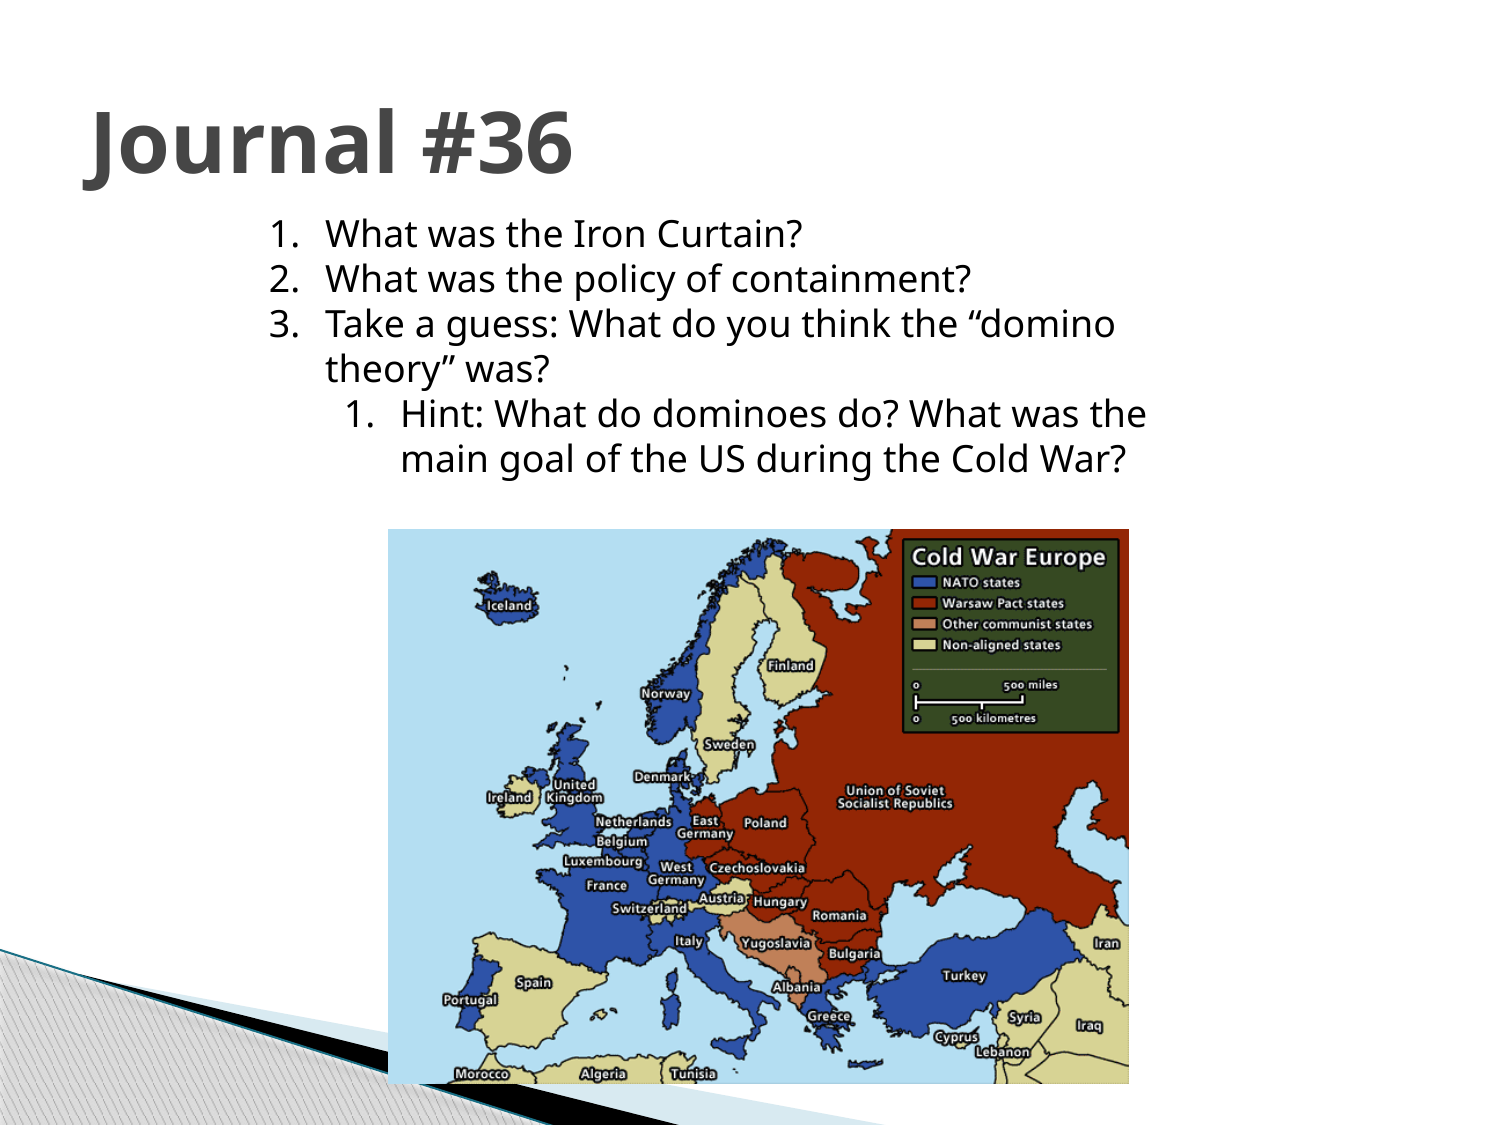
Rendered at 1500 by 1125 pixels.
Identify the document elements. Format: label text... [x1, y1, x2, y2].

text_box What was the Iron Curtain? What was the policy of containment? Take a guess: What do you think the “domino theory” was? Hint: What do dominoes do? What was the main goal of the US during the Cold War? [254, 202, 1201, 487]
title Journal #36 [75, 45, 1425, 233]
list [253, 529, 1263, 1085]
